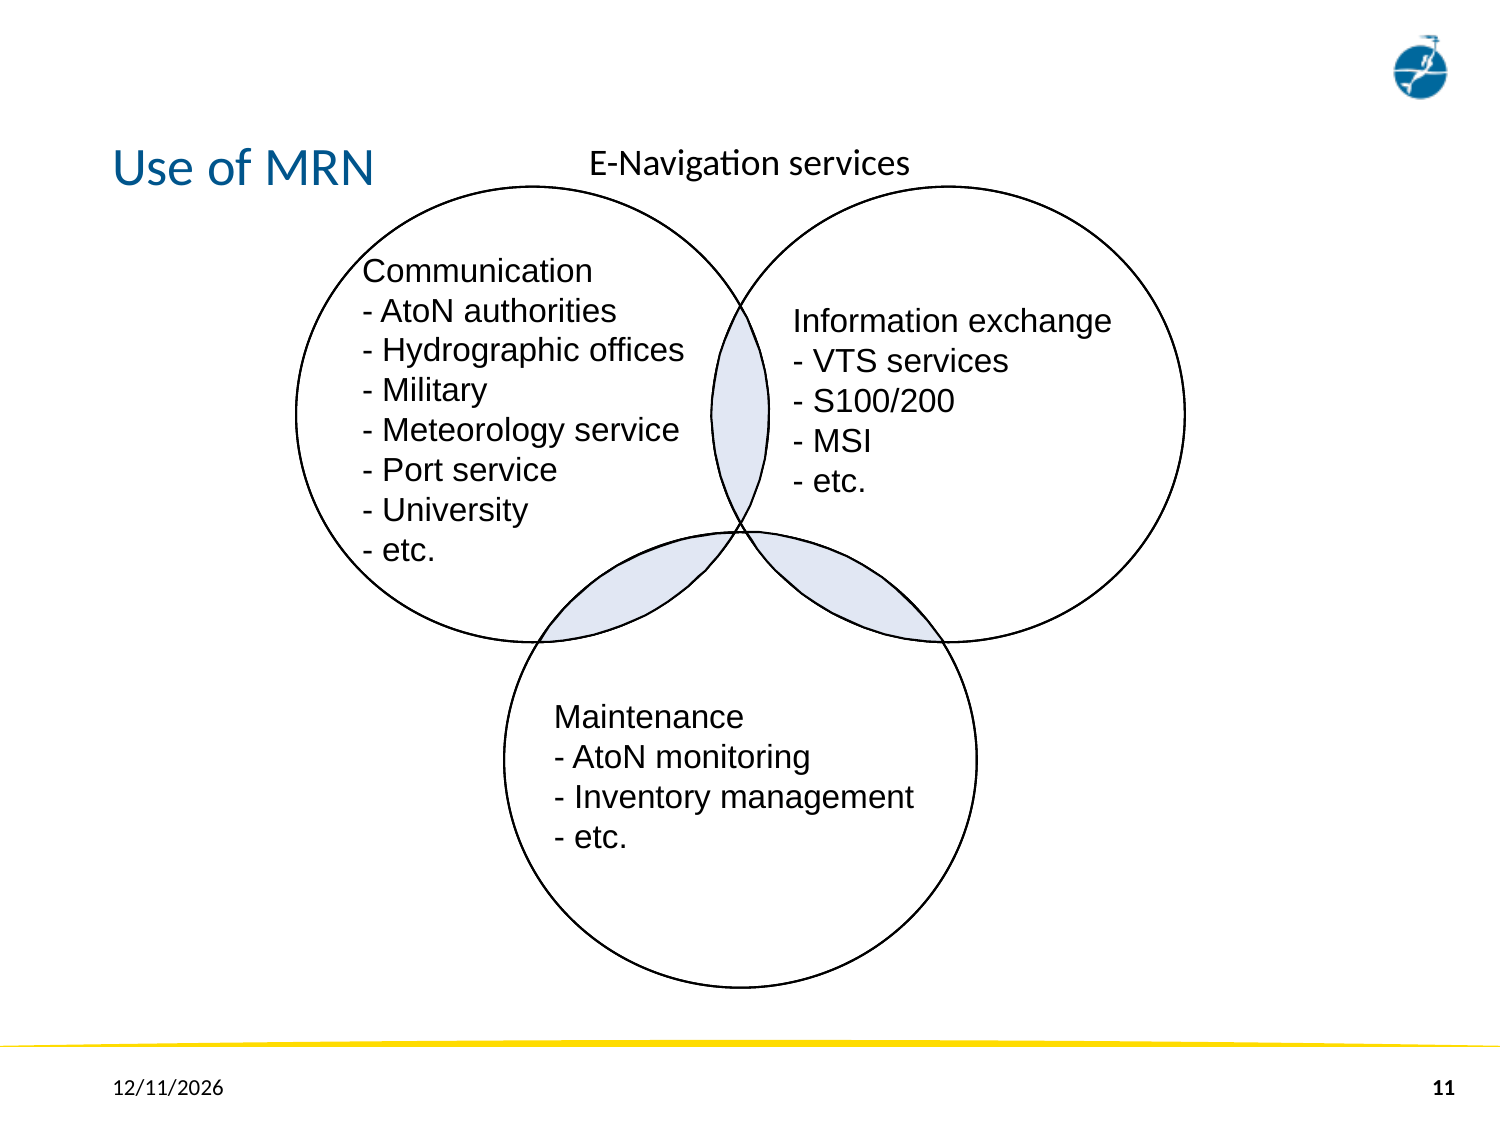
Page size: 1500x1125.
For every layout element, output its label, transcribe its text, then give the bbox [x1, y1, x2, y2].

text_box [711, 306, 759, 524]
text_box [740, 278, 759, 346]
text_box [769, 186, 1128, 266]
text_box [560, 908, 921, 988]
text_box [296, 186, 740, 643]
title Use of MRN [112, 42, 1388, 197]
text_box E-Navigation services [574, 130, 926, 191]
text_box [746, 532, 944, 643]
text_box [559, 532, 977, 907]
text_box [767, 290, 1185, 643]
text_box Maintenance - AtoN monitoring - Inventory management - etc. [548, 642, 921, 908]
text_box Information exchange - VTS services - S100/200 - MSI - etc. [759, 266, 1147, 532]
text_box Communication - AtoN authorities - Hydrographic offices - Military - Meteorology service - Port service - University - etc. [337, 319, 710, 498]
text_box [741, 485, 759, 533]
slide_number 11 [1387, 1046, 1500, 1125]
text_box [504, 642, 548, 893]
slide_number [112, 1046, 461, 1125]
text_box [539, 532, 735, 643]
